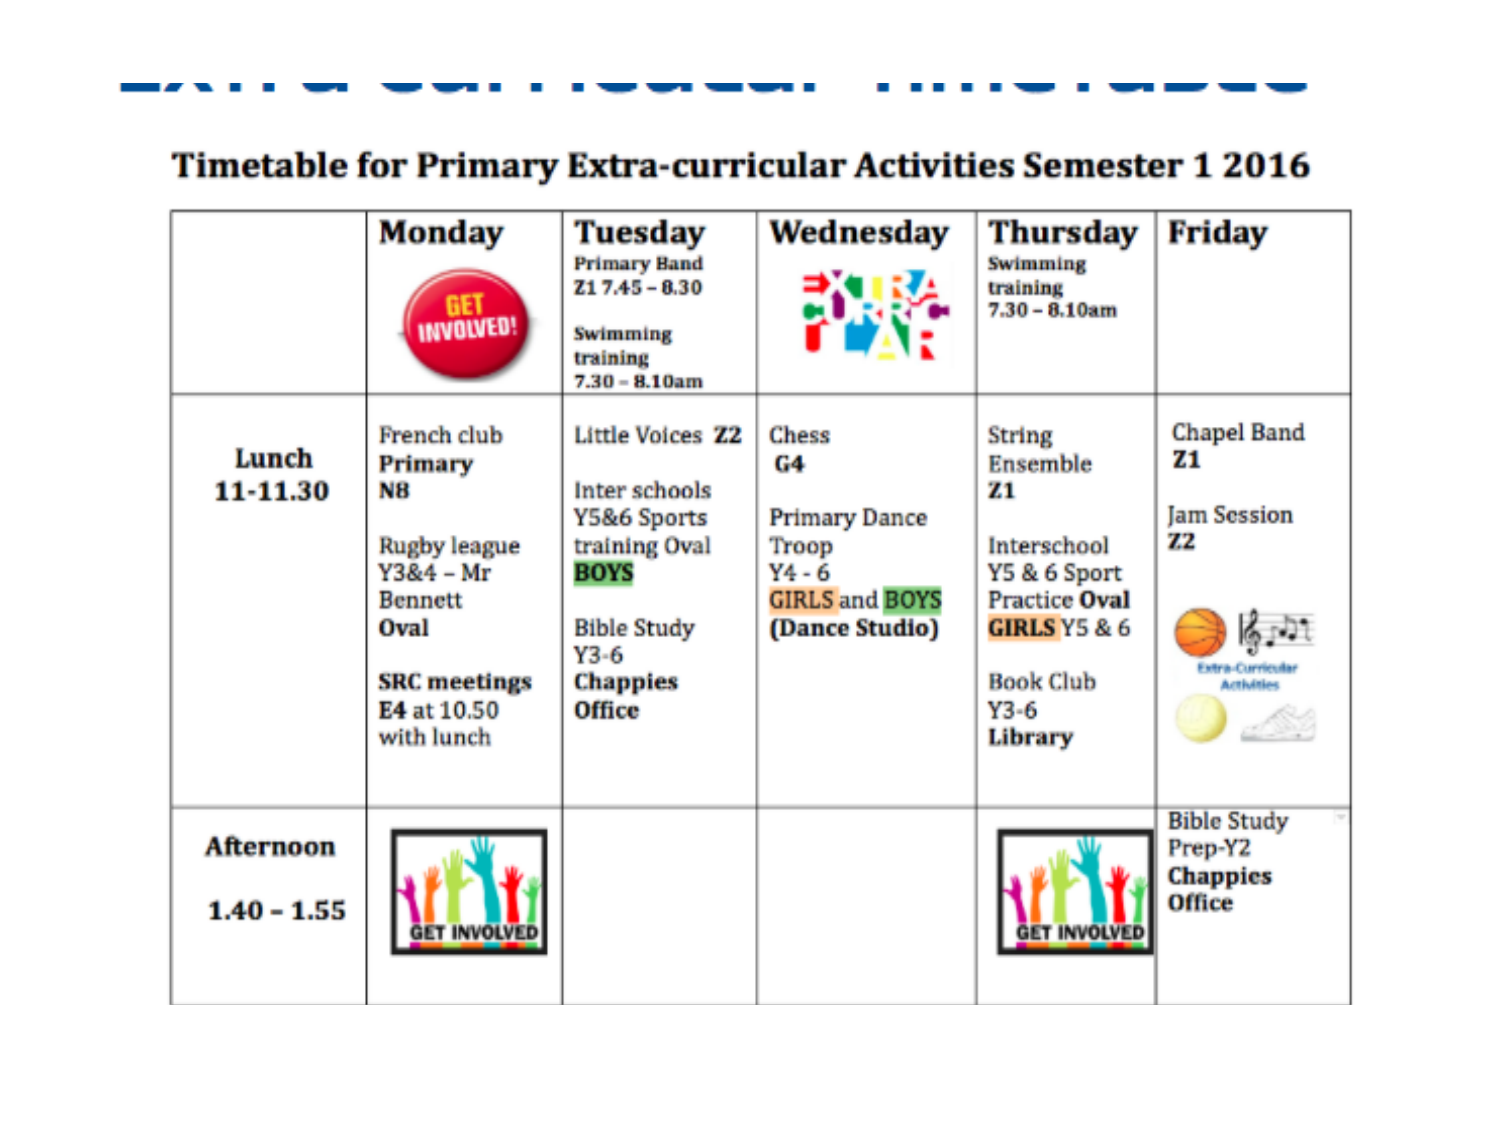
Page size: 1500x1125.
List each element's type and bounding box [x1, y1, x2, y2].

list [74, 83, 1426, 1006]
